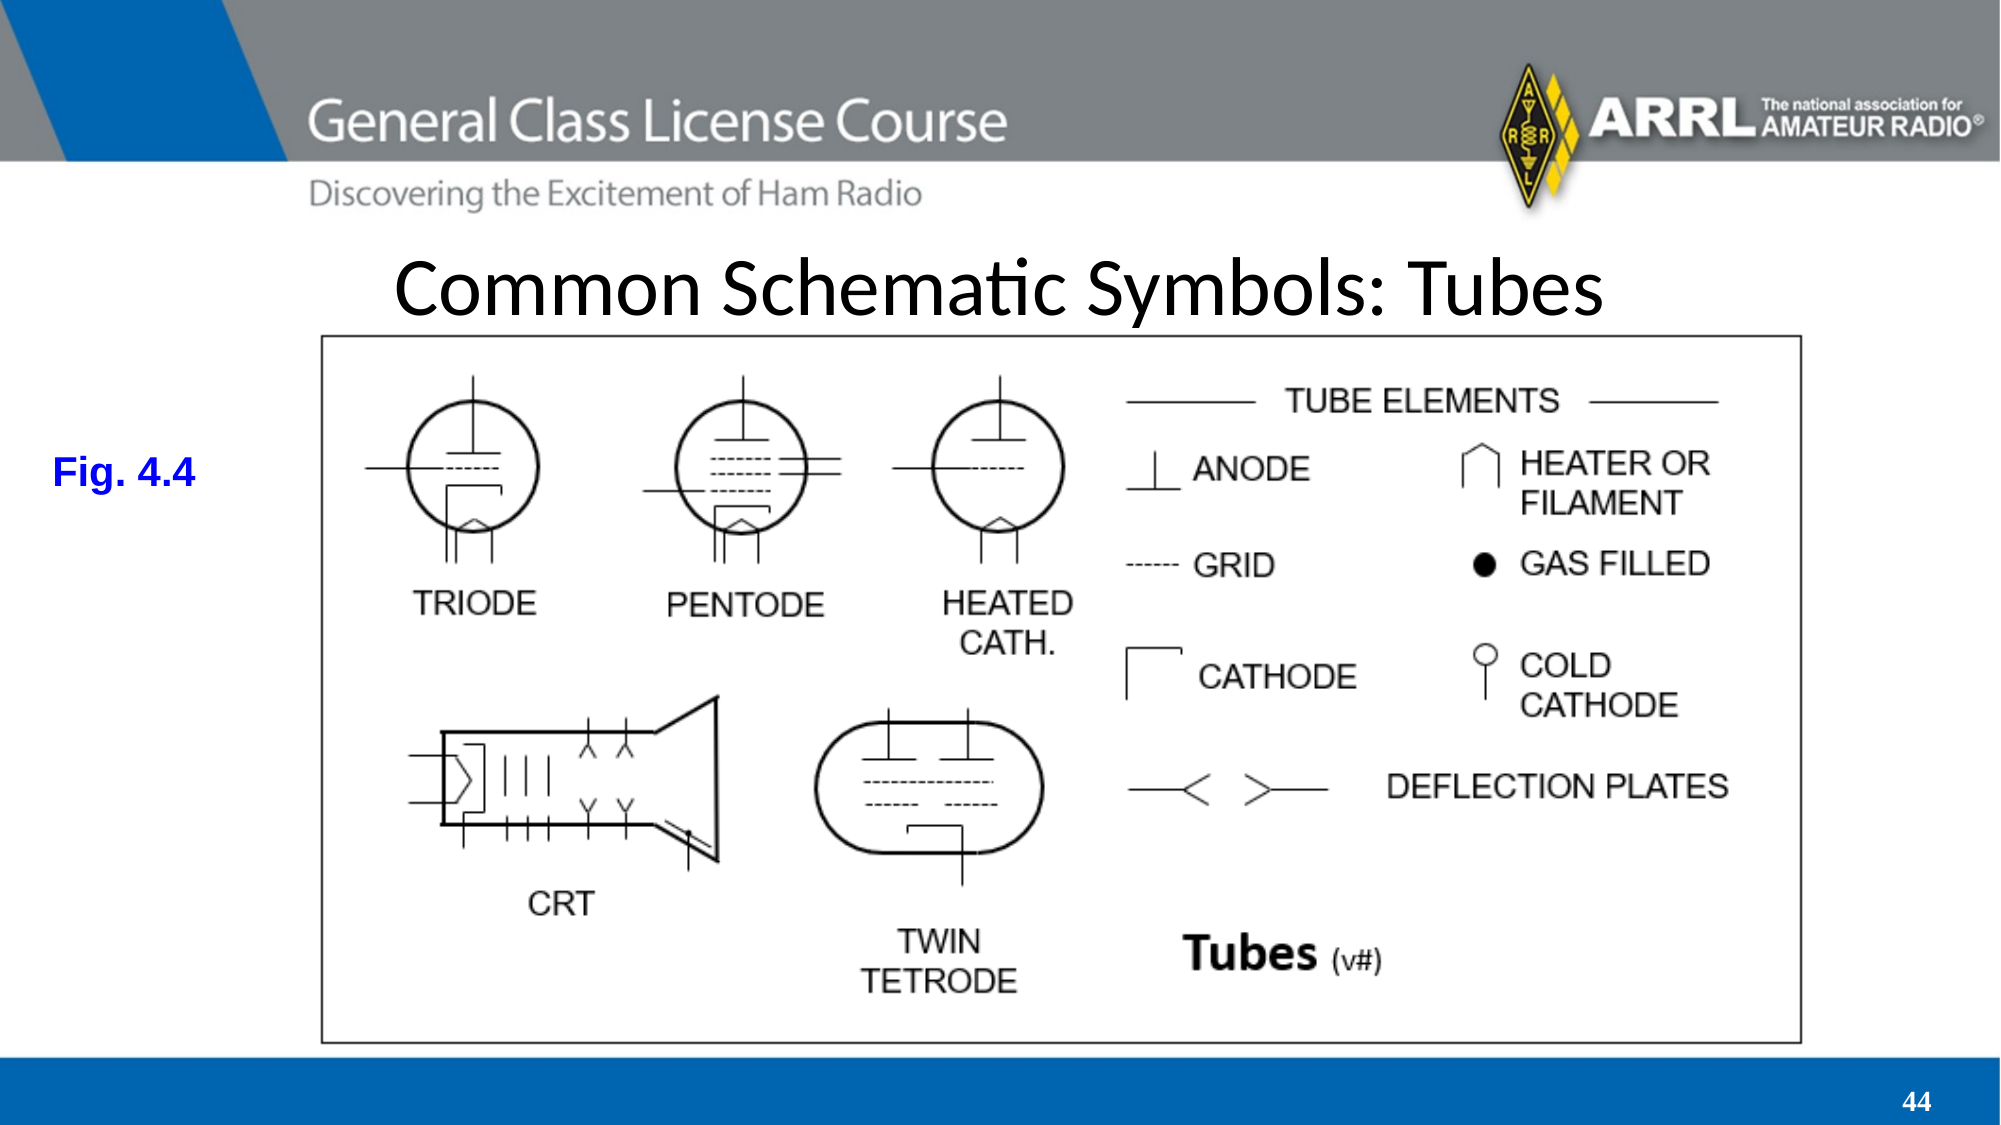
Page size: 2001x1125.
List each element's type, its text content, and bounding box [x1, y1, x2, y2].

text_box Fig. 4.4 [37, 437, 213, 503]
picture [0, 0, 2001, 1125]
title Common Schematic Symbols: Tubes [99, 224, 1900, 413]
